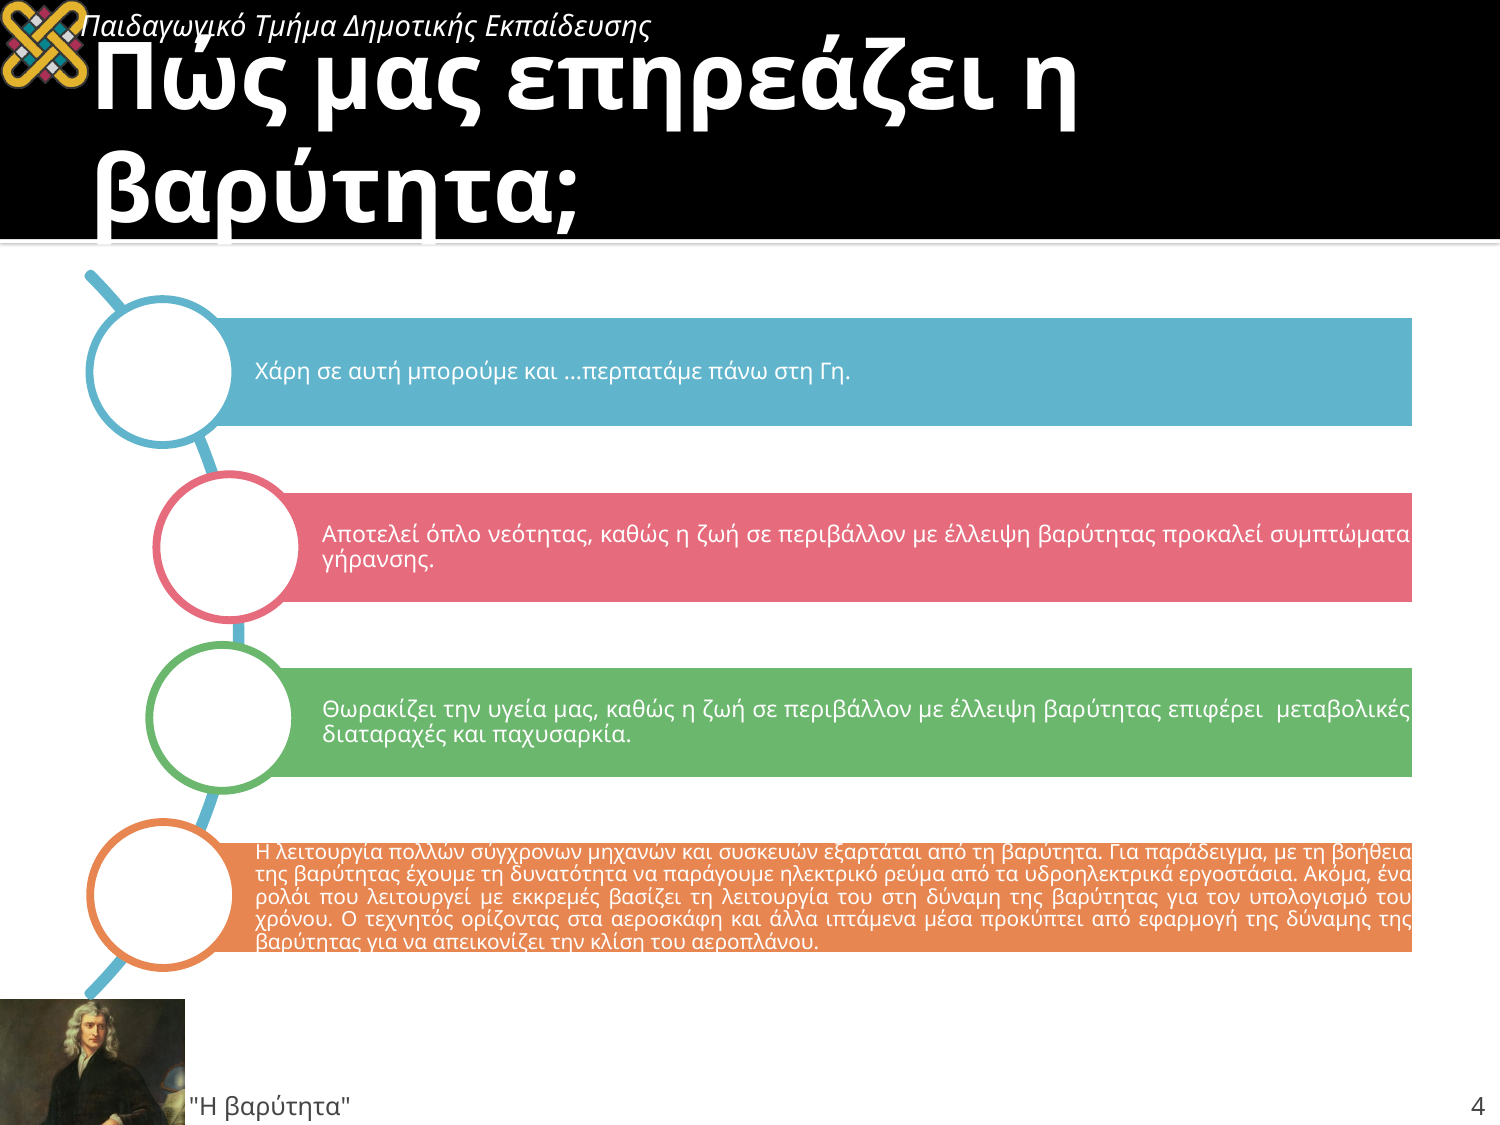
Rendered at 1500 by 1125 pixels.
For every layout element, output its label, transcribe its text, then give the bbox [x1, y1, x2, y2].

slide_number 4 [1379, 1080, 1500, 1125]
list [76, 255, 1427, 1015]
picture [0, 999, 185, 1125]
footer "Η βαρύτητα" [181, 1080, 1085, 1125]
title Πώς μας επηρεάζει η βαρύτητα; [75, 25, 1425, 231]
picture [0, 0, 89, 89]
